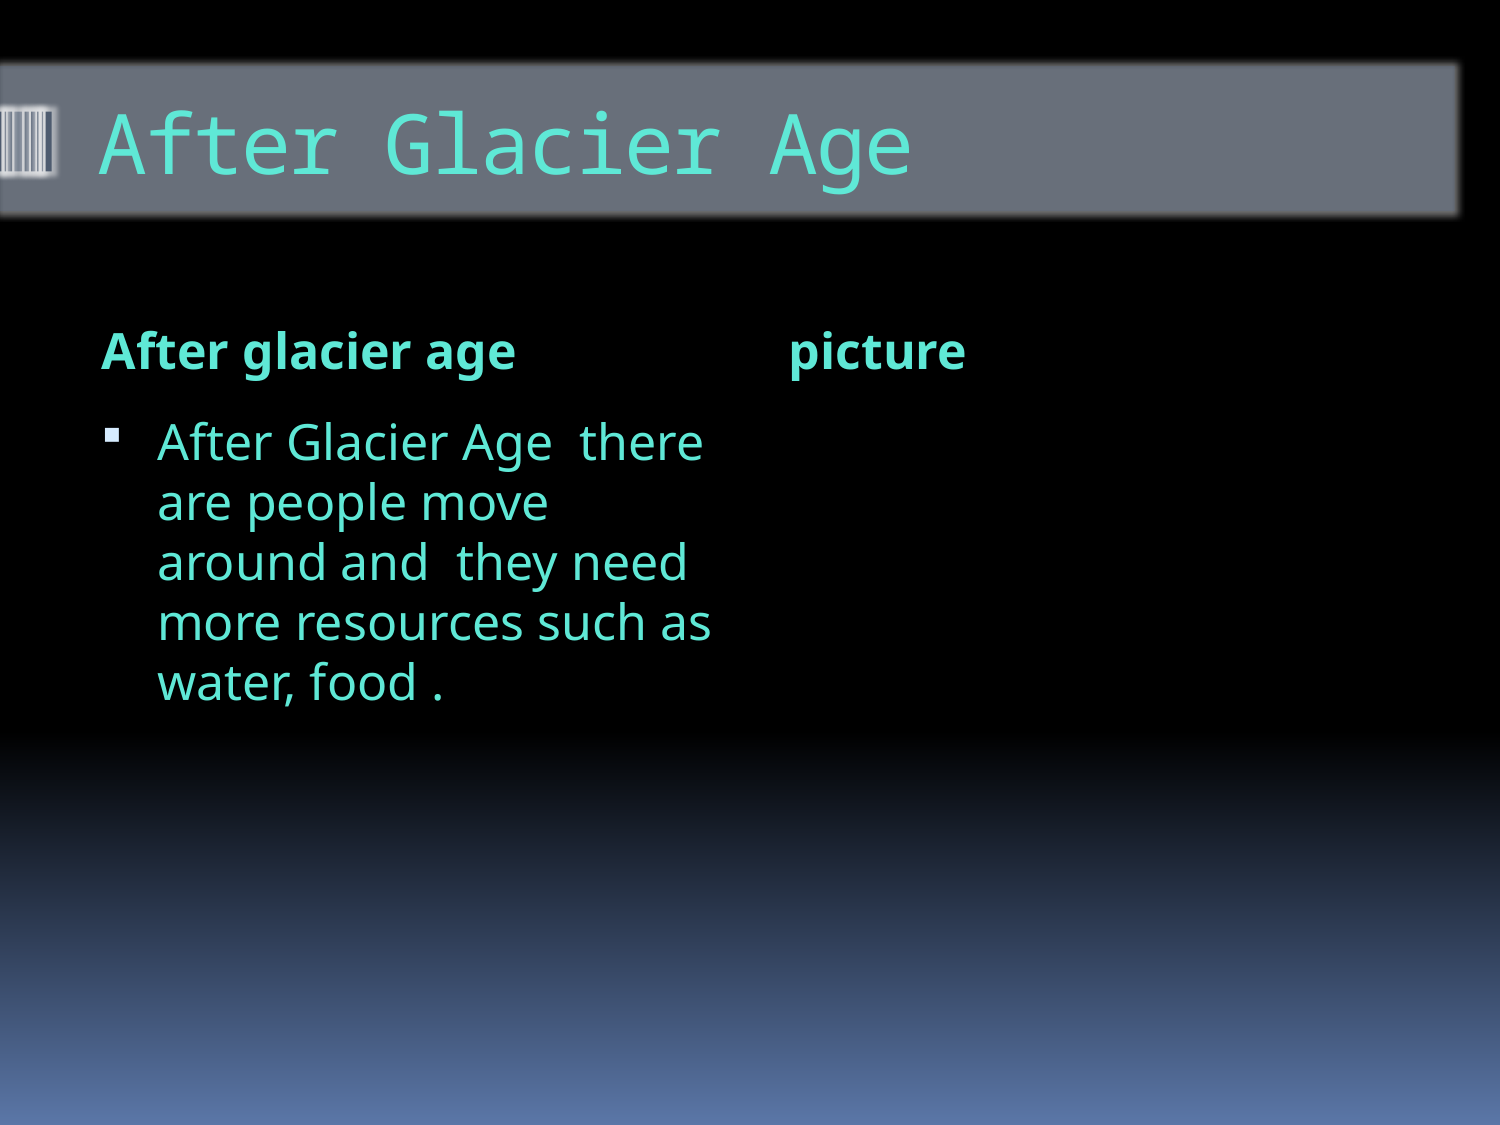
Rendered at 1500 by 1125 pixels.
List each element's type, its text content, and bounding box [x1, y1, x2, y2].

title After Glacier Age [82, 83, 1358, 234]
list picture [761, 296, 1425, 402]
list After glacier age [75, 296, 738, 402]
list After Glacier Age there are people move around and they need more resources such as water, food . [75, 403, 738, 1053]
